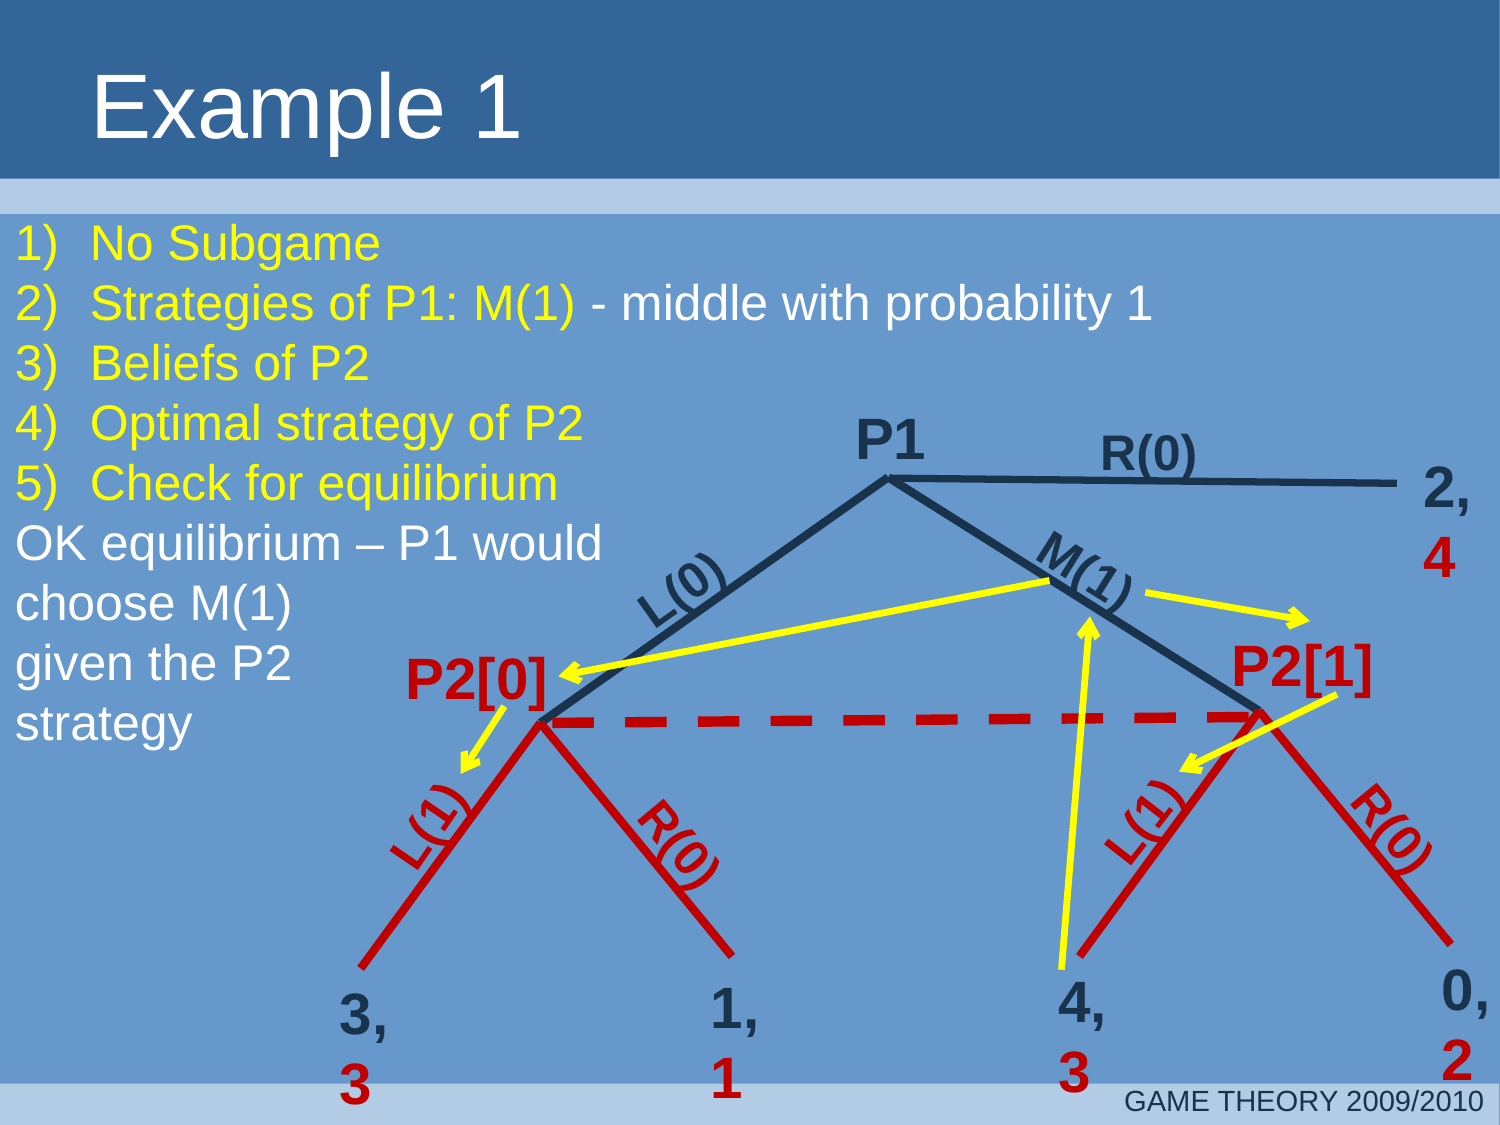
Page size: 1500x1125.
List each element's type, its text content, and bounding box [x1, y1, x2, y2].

text_box No Subgame Strategies of P1: M(1) - middle with probability 1 Beliefs of P2 Optimal strategy of P2 Check for equilibrium OK equilibrium – P1 would choose M(1) given the P2 strategy [0, 203, 1325, 818]
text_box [1179, 693, 1338, 772]
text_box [324, 393, 1500, 1125]
title Example 1 [74, 42, 1464, 162]
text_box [558, 580, 1050, 677]
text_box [1145, 592, 1311, 622]
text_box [448, 718, 517, 762]
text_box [898, 778, 1253, 808]
